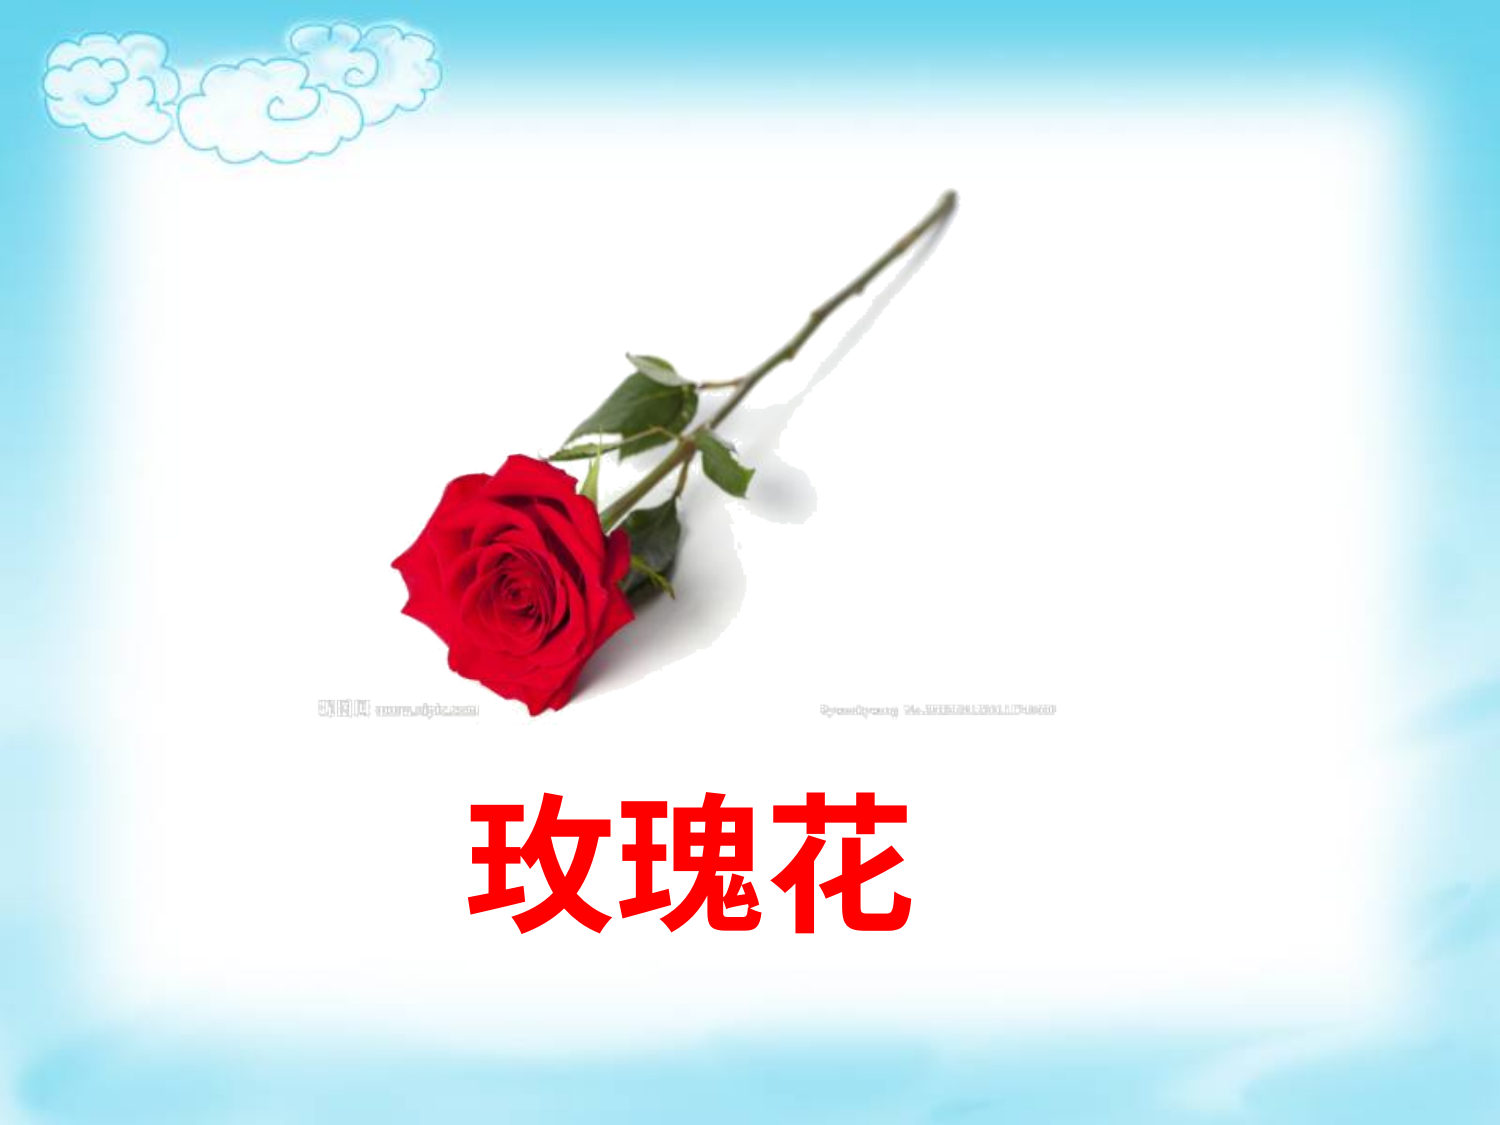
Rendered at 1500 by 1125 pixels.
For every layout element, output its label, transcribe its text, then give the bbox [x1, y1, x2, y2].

list 玫瑰花 [450, 762, 963, 1005]
picture [0, 0, 1500, 1125]
